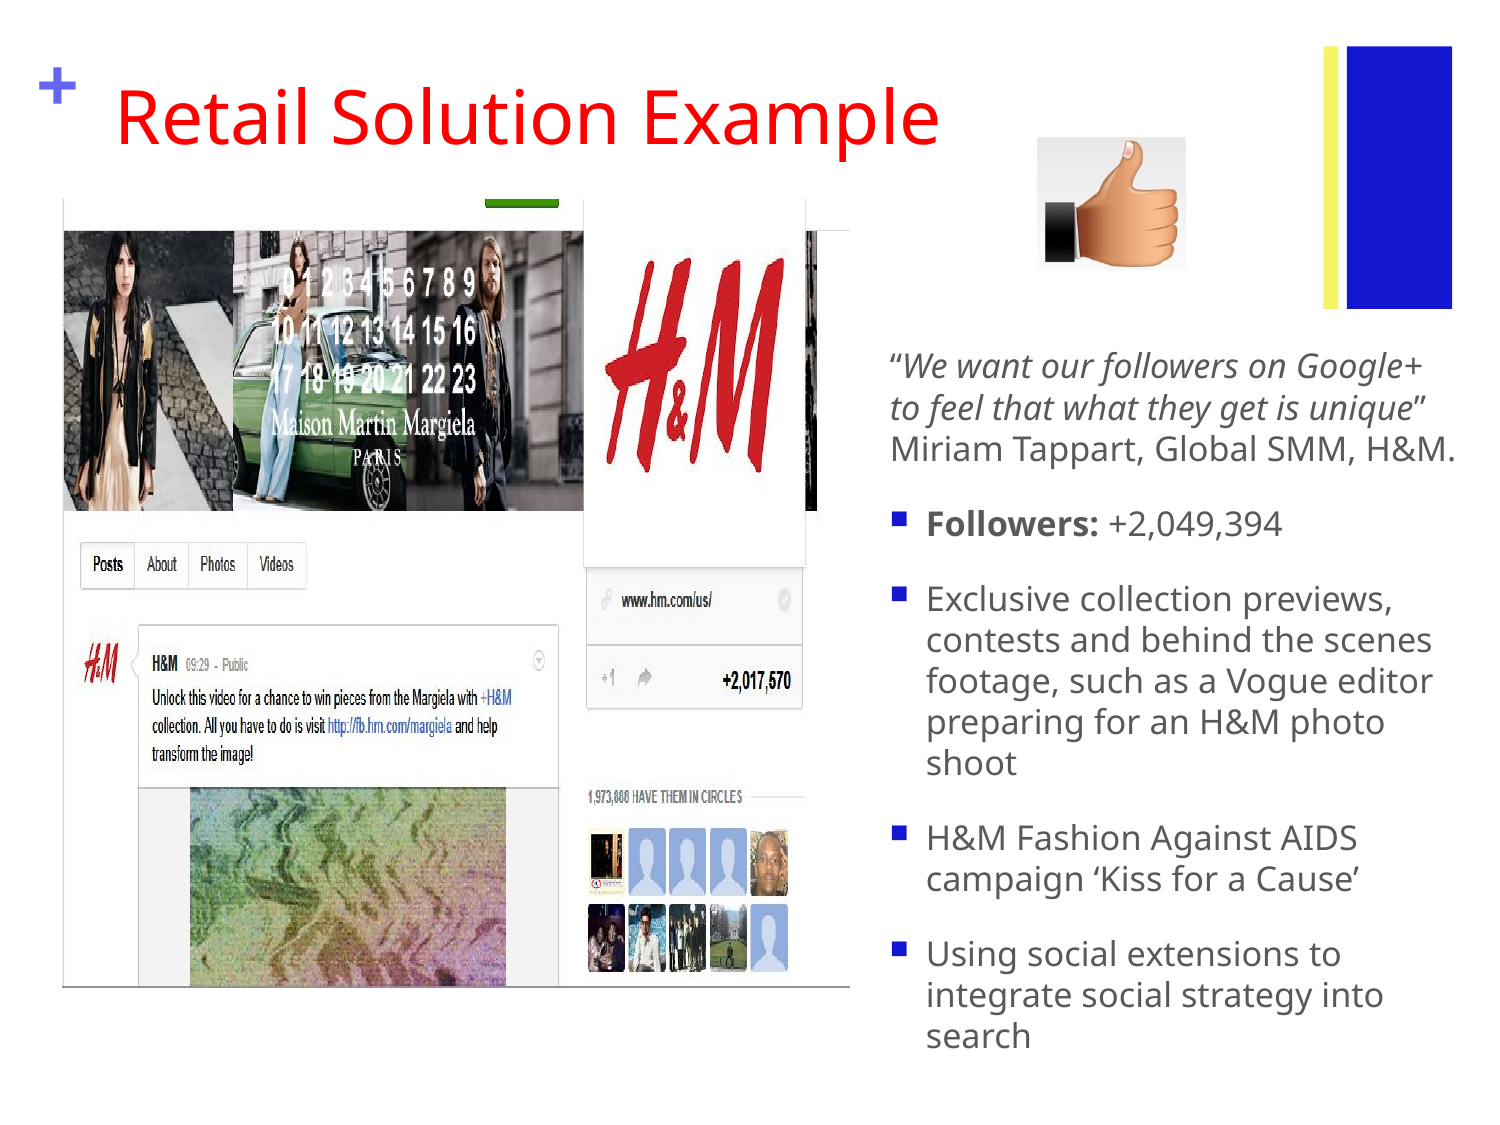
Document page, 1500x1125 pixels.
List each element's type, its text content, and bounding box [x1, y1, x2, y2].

picture [1036, 136, 1186, 271]
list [61, 199, 851, 988]
title Retail Solution Example [99, 62, 1340, 246]
text_box “We want our followers on Google+ to feel that what they get is unique” Miriam Tappart, Global SMM, H&M. Followers: +2,049,394 Exclusive collection previews, contests and behind the scenes footage, such as a Vogue editor preparing for an H&M photo shoot H&M Fashion Against AIDS campaign ‘Kiss for a Cause’ Using social extensions to integrate social strategy into search [874, 337, 1475, 1080]
